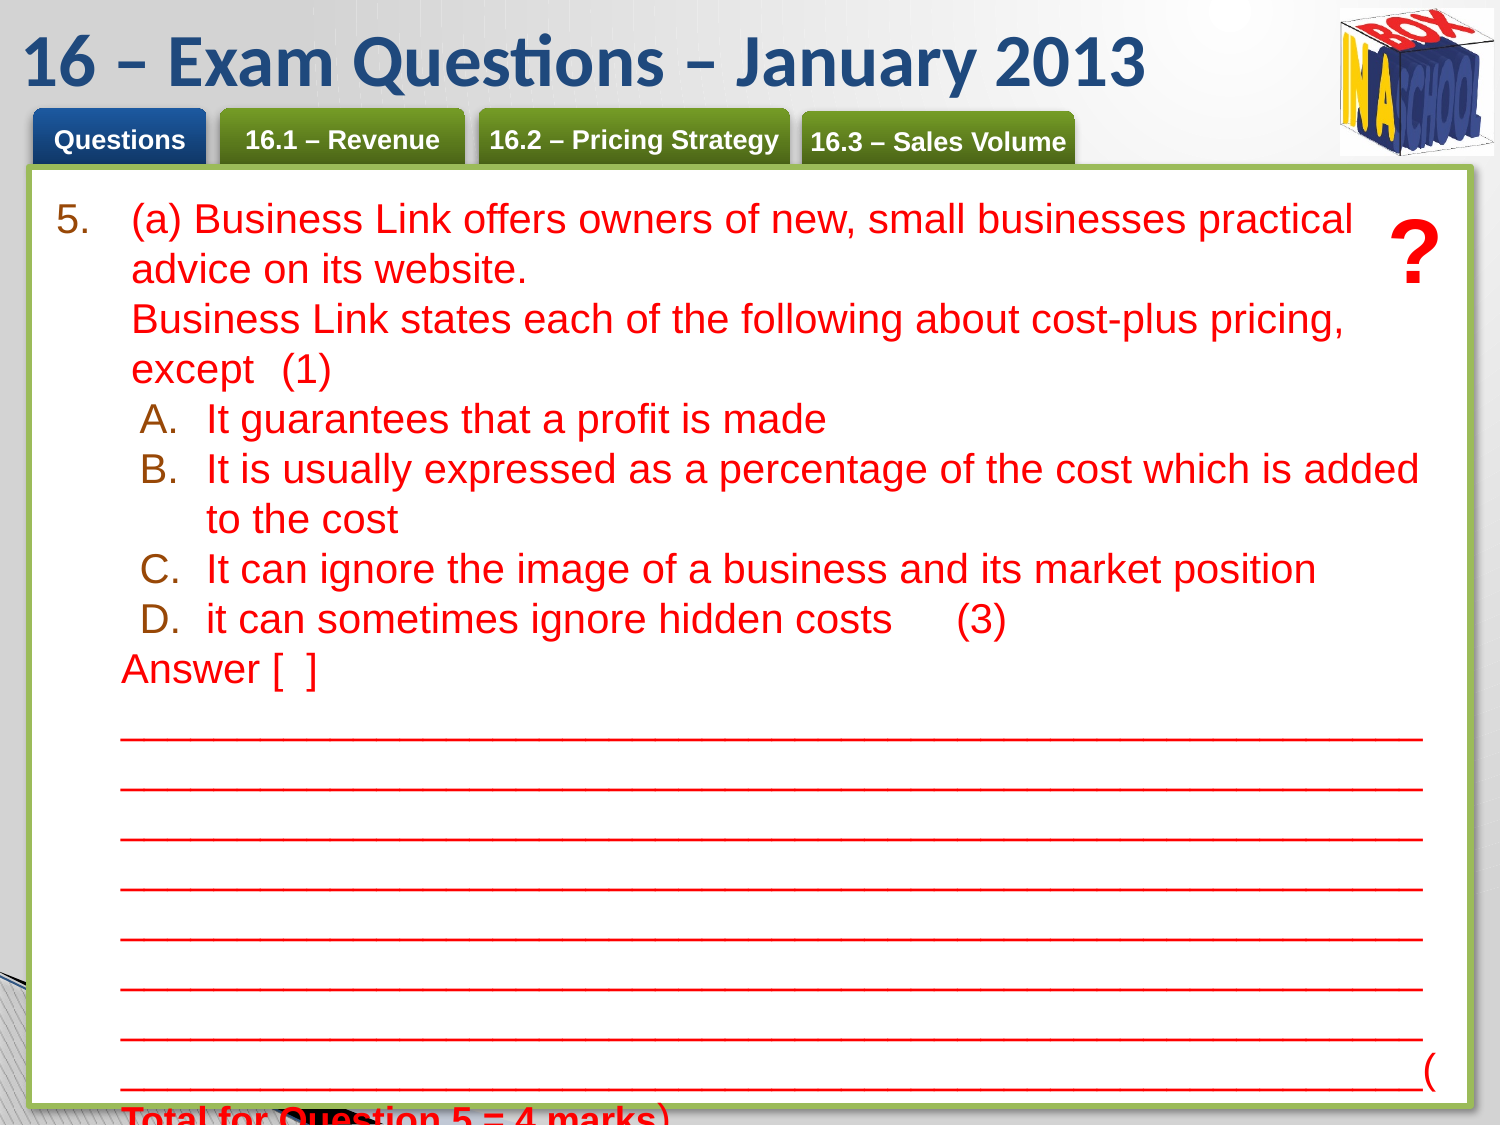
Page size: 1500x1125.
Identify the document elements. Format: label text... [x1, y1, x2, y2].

text_box ? [1372, 184, 1459, 310]
text_box (a) Business Link offers owners of new, small businesses practical advice on its website. Business Link states each of the following about cost-plus pricing, except (1) It guarantees that a profit is made It is usually expressed as a percentage of the cost which is added to the cost It can ignore the image of a business and its market position it can sometimes ignore hidden costs (3) Answer [ ] ________________________________________________________________________________________________________________________________________________________________________________________________________________________________________________________________________________________________________________________________________________________________________________________________________________________________________________________________(Total for Question 5 = 4 marks) [41, 184, 1459, 1125]
title 16 – Exam Questions – January 2013 [5, 11, 1270, 102]
picture [1340, 8, 1495, 156]
